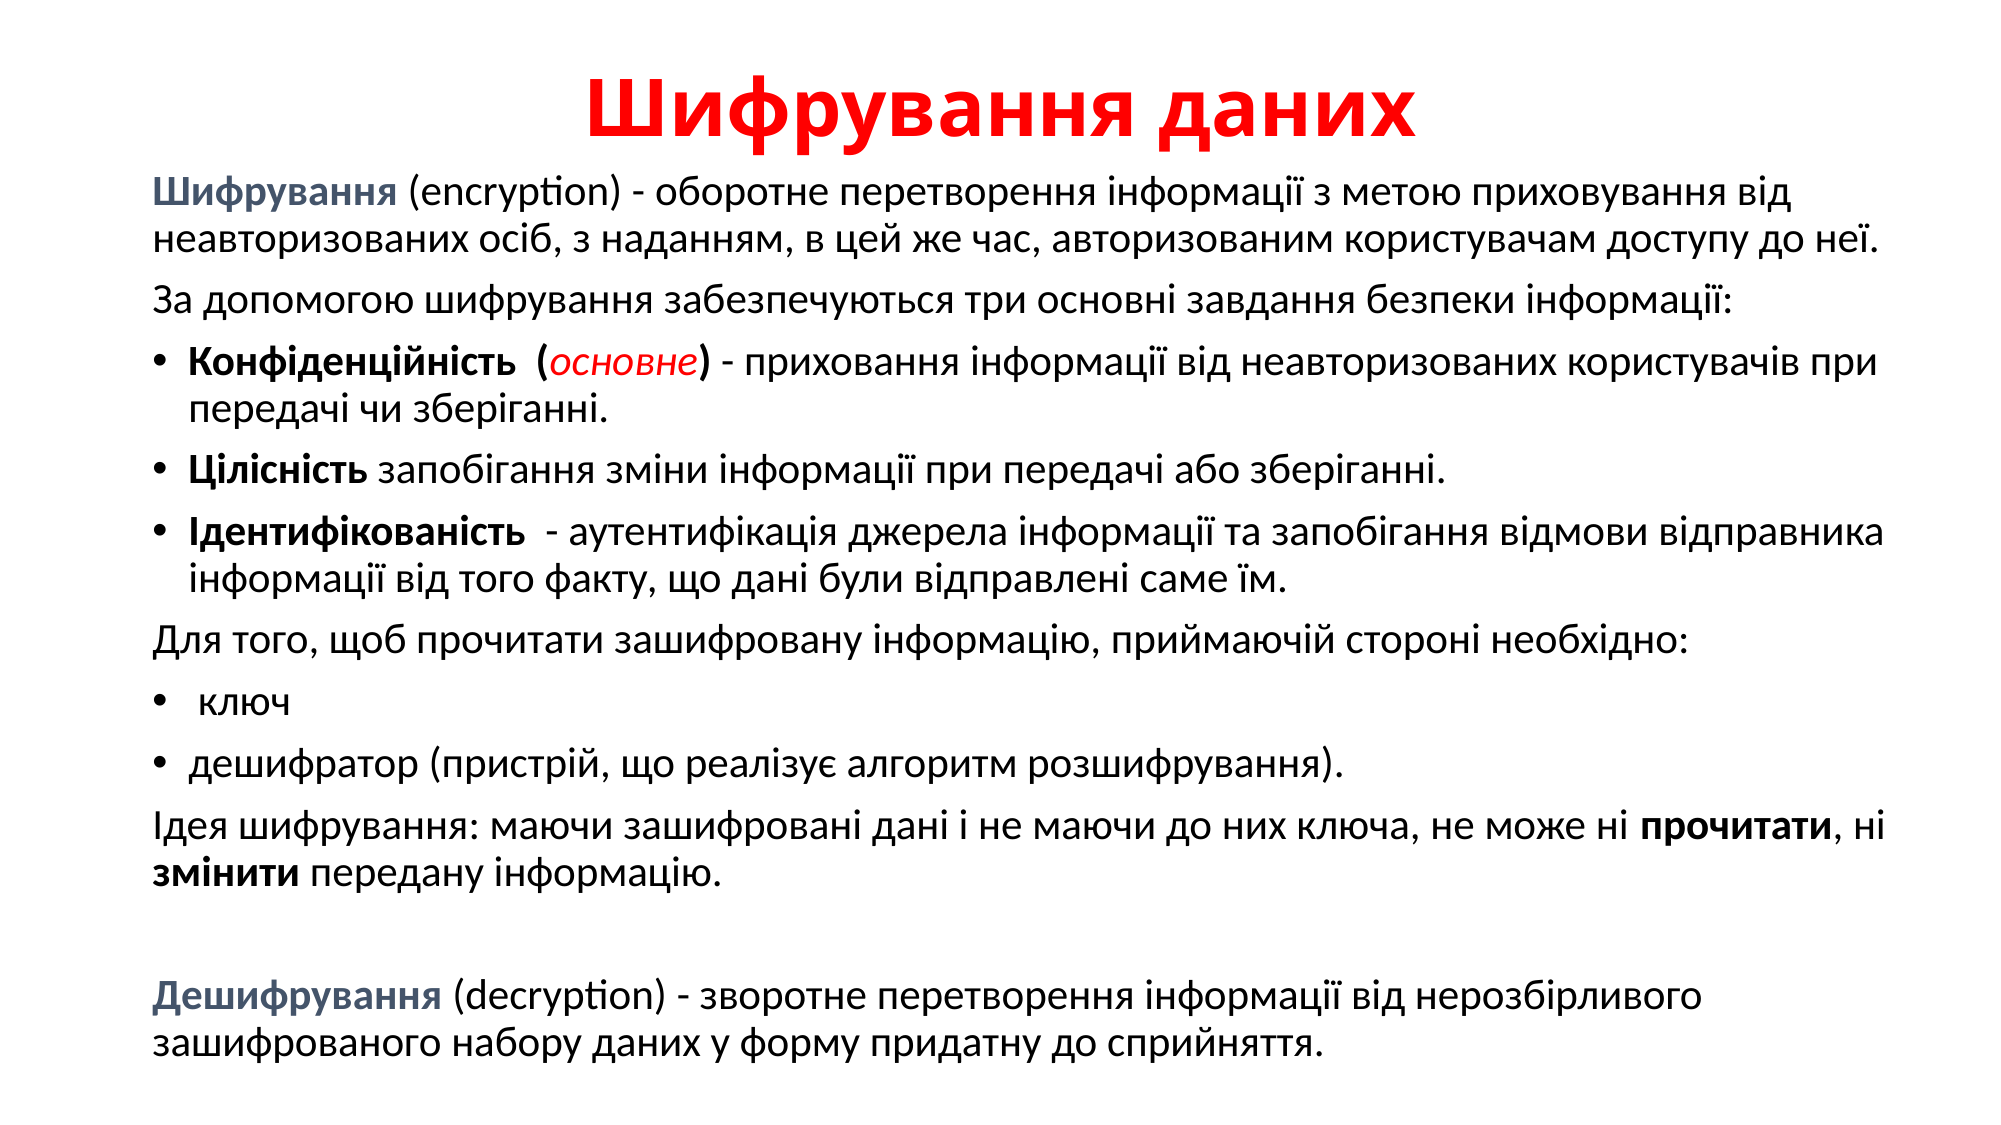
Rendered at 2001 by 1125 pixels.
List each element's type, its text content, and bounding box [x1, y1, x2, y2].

title Шифрування даних [137, 59, 1863, 161]
list Шифрування (encryption) - оборотне перетворення інформації з метою приховування від неавторизованих осіб, з наданням, в цей же час, авторизованим користувачам доступу до неї. За допомогою шифрування забезпечуються три основні завдання безпеки інформації: Конфіденційність (основне) - приховання інформації від неавторизованих користувачів при передачі чи зберіганні. Цілісність запобігання зміни інформації при передачі або зберіганні. Ідентифікованість - аутентифікація джерела інформації та запобігання відмови відправника інформації від того факту, що дані були відправлені саме їм. Для того, щоб прочитати зашифровану інформацію, приймаючій стороні необхідно: ключ дешифратор (пристрій, що реалізує алгоритм розшифрування). Ідея шифрування: маючи зашифровані дані і не маючи до них ключа, не може ні прочитати, ні змінити передану інформацію. Дешифрування (decryption) - зворотне перетворення інформації від нерозбірливого зашифрованого набору даних у форму придатну до сприйняття. [137, 161, 1937, 1086]
